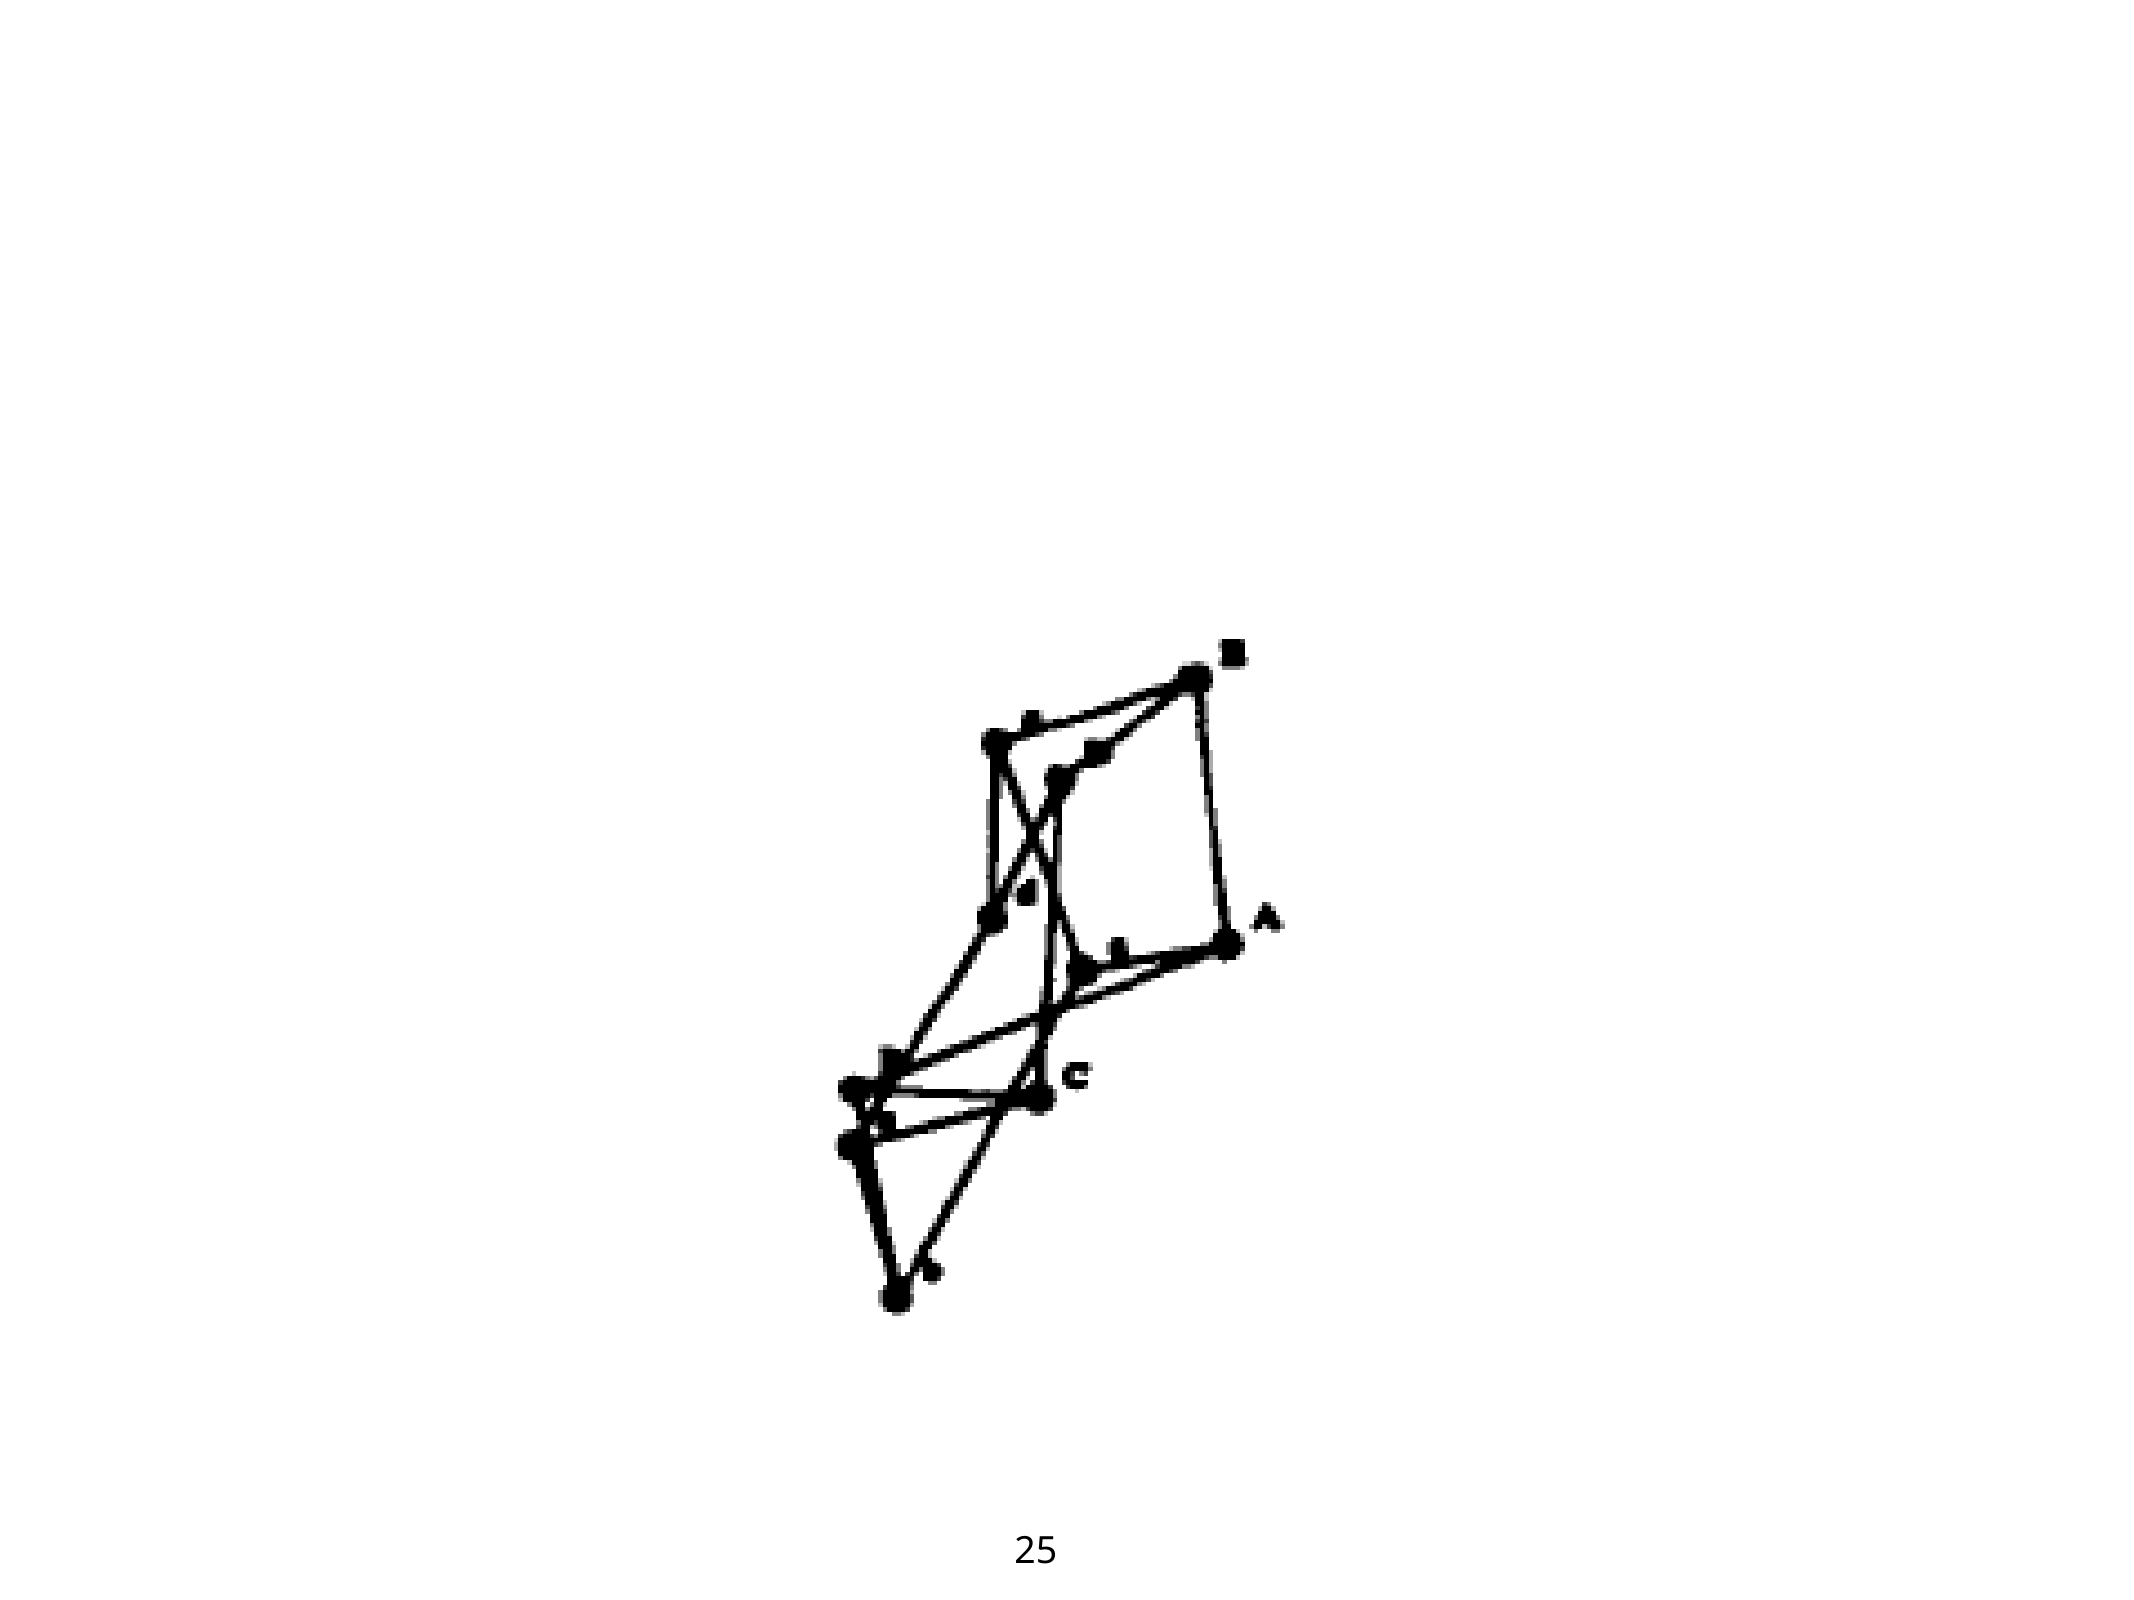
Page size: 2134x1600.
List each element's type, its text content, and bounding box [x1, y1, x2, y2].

slide_number 25 [1004, 1517, 1067, 1581]
picture [812, 617, 1321, 1348]
